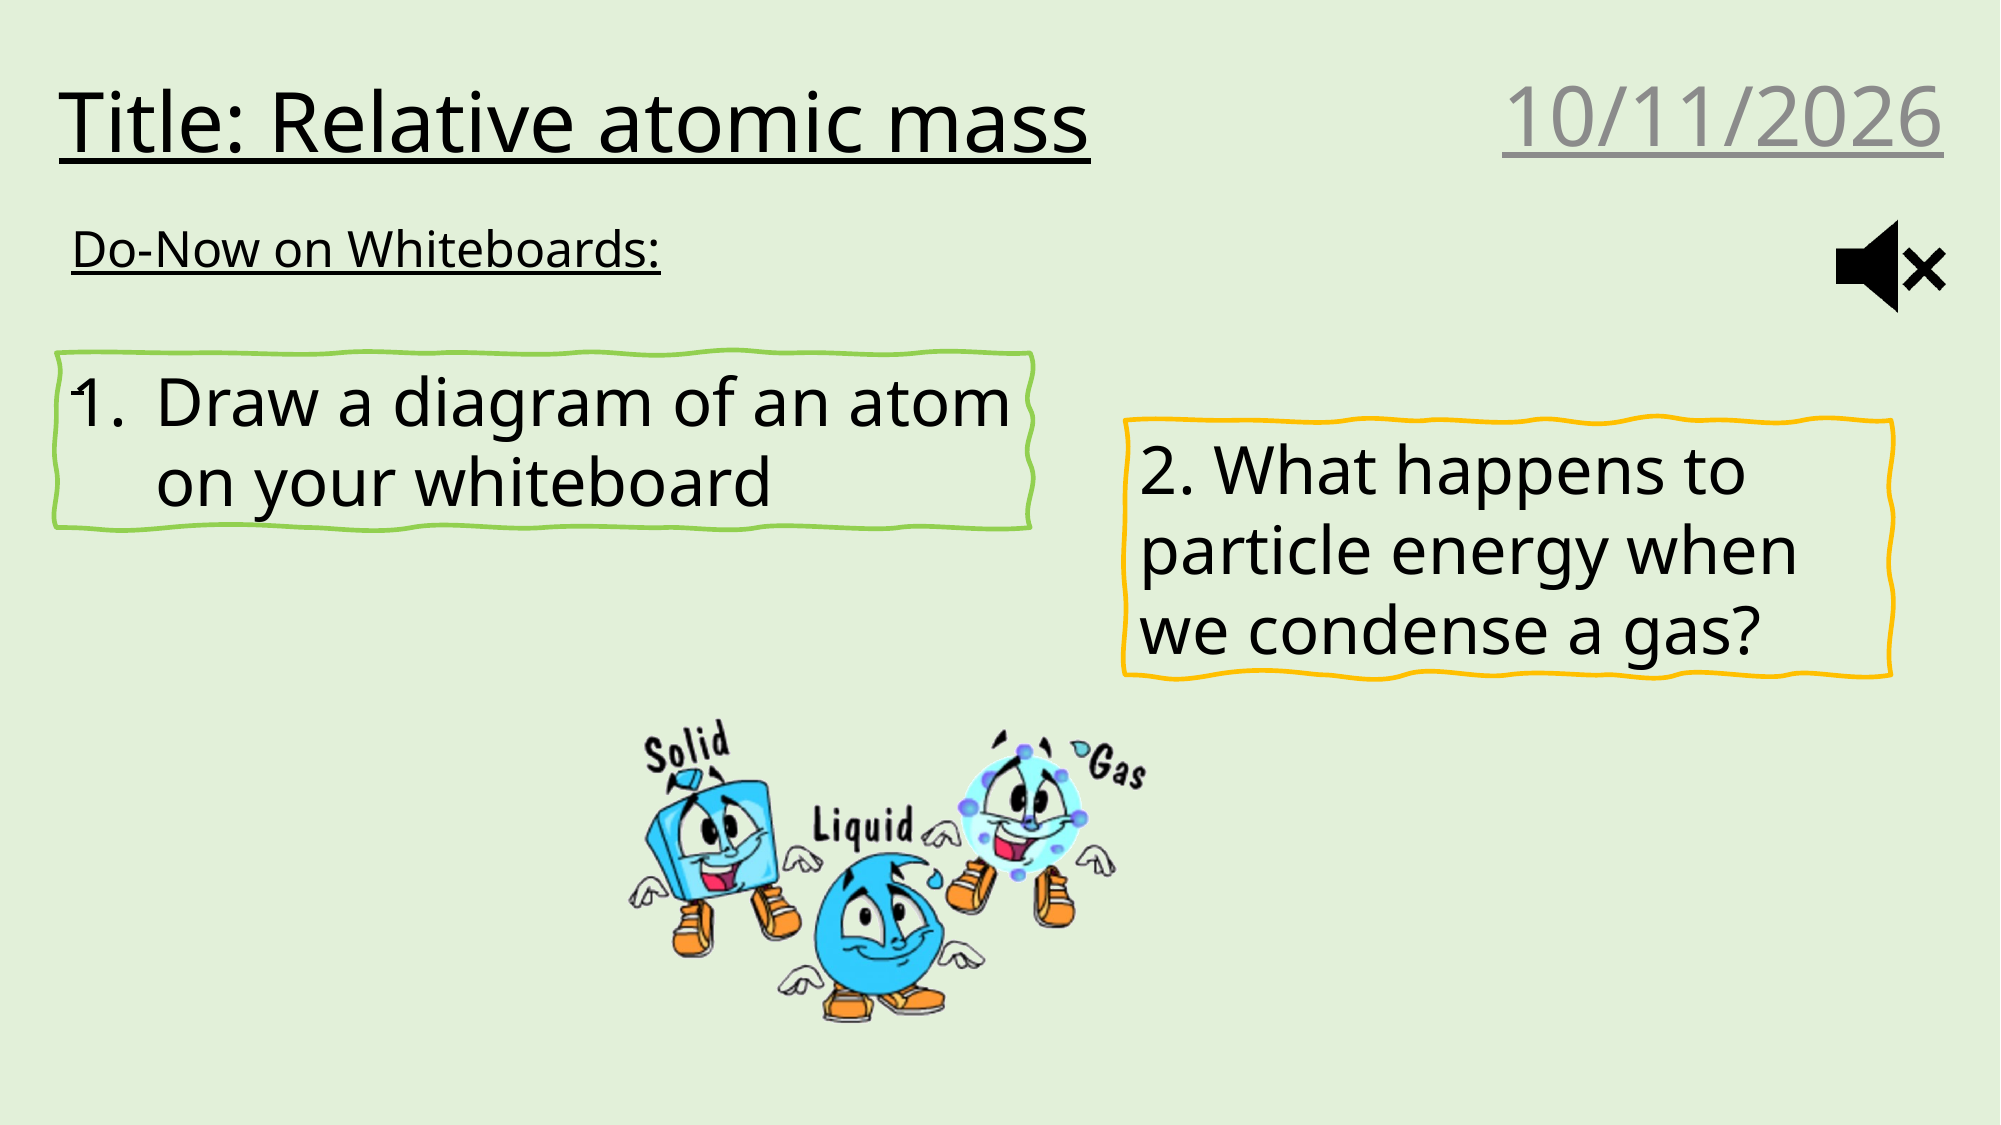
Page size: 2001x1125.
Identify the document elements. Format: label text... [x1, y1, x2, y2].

text_box Draw a diagram of an atom on your whiteboard [53, 349, 1034, 531]
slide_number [1487, 89, 2000, 150]
text_box 2. What happens to particle energy when we condense a gas? [1123, 416, 1894, 680]
picture [599, 670, 1167, 1063]
text_box Title: Relative atomic mass [43, 61, 1357, 177]
picture [1825, 200, 1957, 332]
text_box Do-Now on Whiteboards: [56, 210, 1826, 405]
